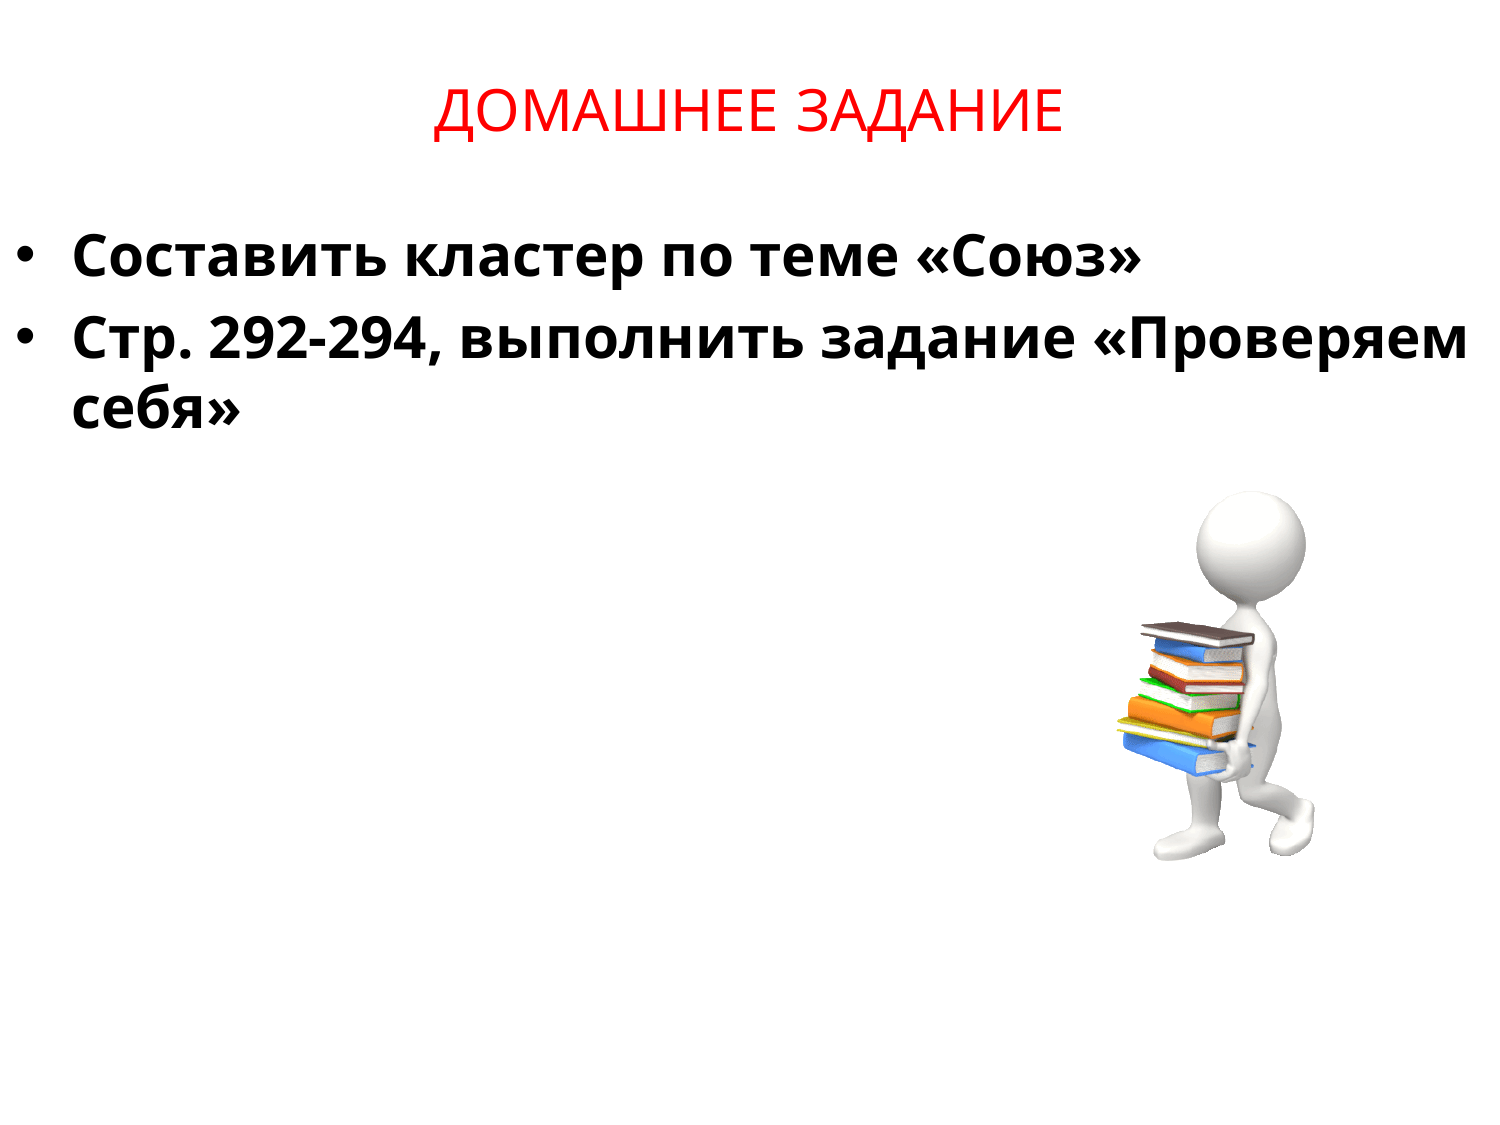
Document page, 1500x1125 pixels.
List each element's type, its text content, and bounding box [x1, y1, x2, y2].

title ДОМАШНЕЕ ЗАДАНИЕ [219, 45, 1281, 164]
list Составить кластер по теме «Союз» Стр. 292-294, выполнить задание «Проверяем себя» [0, 210, 1500, 1079]
picture [1054, 480, 1432, 922]
